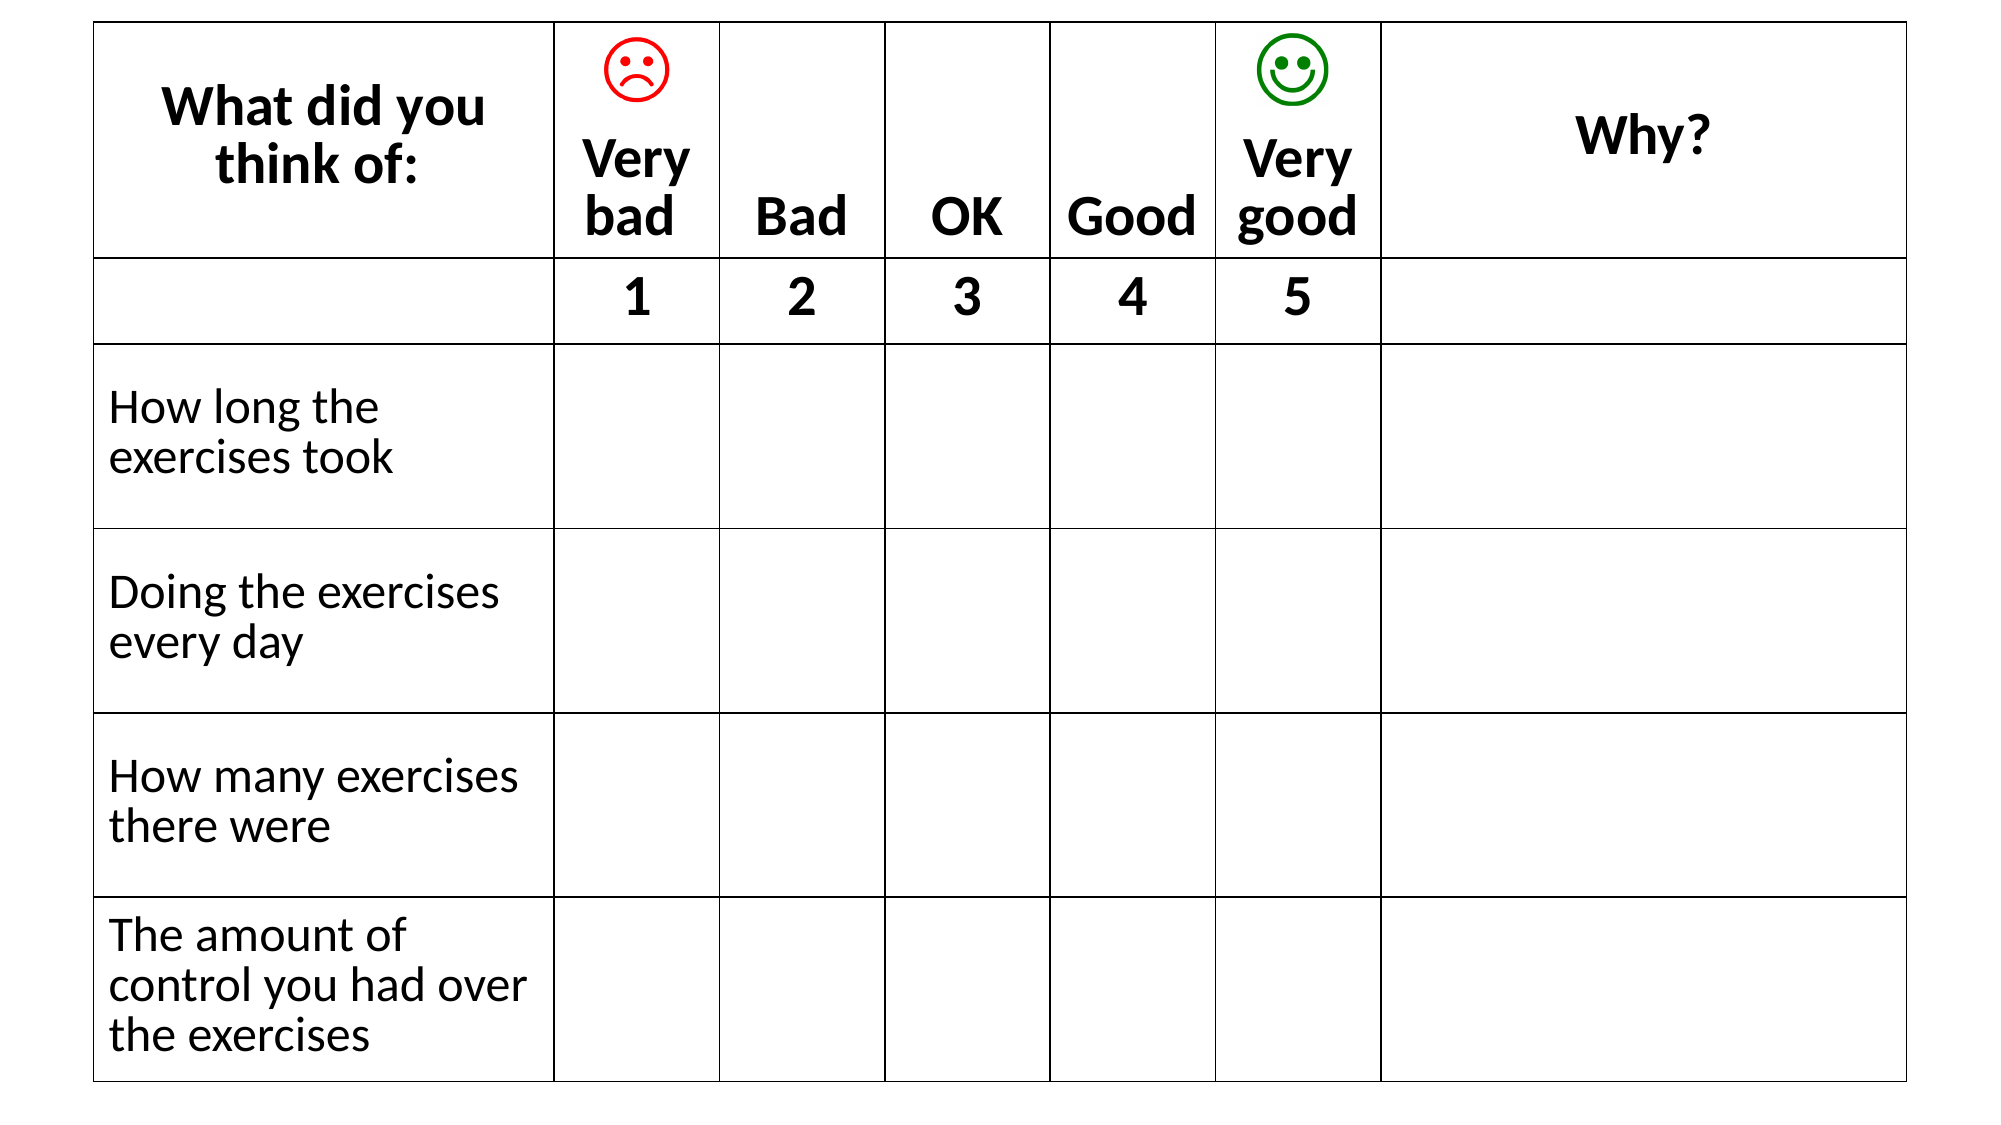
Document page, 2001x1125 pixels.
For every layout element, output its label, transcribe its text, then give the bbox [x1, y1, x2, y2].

table_cell The amount of control you had over the exercises [94, 898, 553, 1081]
table_header Very bad [555, 23, 719, 257]
table_cell Doing the exercises every day [94, 529, 553, 712]
table_header Very good [1216, 23, 1380, 257]
table_cell [1382, 529, 1906, 712]
table_cell 5 [1216, 259, 1380, 343]
table_cell [555, 529, 719, 712]
table_cell [1051, 529, 1215, 712]
table_cell [1216, 529, 1380, 712]
table_cell How many exercises there were [94, 714, 553, 896]
table_cell 1 [555, 259, 719, 343]
table_cell [720, 714, 884, 896]
table_cell [720, 529, 884, 712]
table_cell [555, 898, 719, 1081]
table_cell [886, 898, 1049, 1081]
table_header What did you think of: [94, 23, 553, 257]
picture [594, 33, 679, 106]
table_cell How long the exercises took [94, 345, 553, 528]
table_cell [1051, 898, 1215, 1081]
table_cell [1382, 345, 1906, 528]
table_cell [1216, 898, 1380, 1081]
table_header Bad [720, 23, 884, 257]
picture [1256, 33, 1329, 106]
table_cell [1382, 259, 1906, 343]
table_cell 4 [1051, 259, 1215, 343]
table_cell [1382, 714, 1906, 896]
table_cell [1382, 898, 1906, 1081]
table_cell [886, 345, 1049, 528]
table_cell [720, 345, 884, 528]
table_header Why? [1382, 23, 1906, 257]
table_cell [1216, 345, 1380, 528]
table_cell [94, 259, 553, 343]
table_header Good [1051, 23, 1215, 257]
table_cell [555, 714, 719, 896]
table_cell [720, 898, 884, 1081]
table_cell [1051, 345, 1215, 528]
table_cell [886, 529, 1049, 712]
table_cell [1216, 714, 1380, 896]
table_cell [555, 345, 719, 528]
table_header OK [886, 23, 1049, 257]
table_cell 3 [886, 259, 1049, 343]
table_cell [886, 714, 1049, 896]
table_cell [1051, 714, 1215, 896]
table_cell 2 [720, 259, 884, 343]
